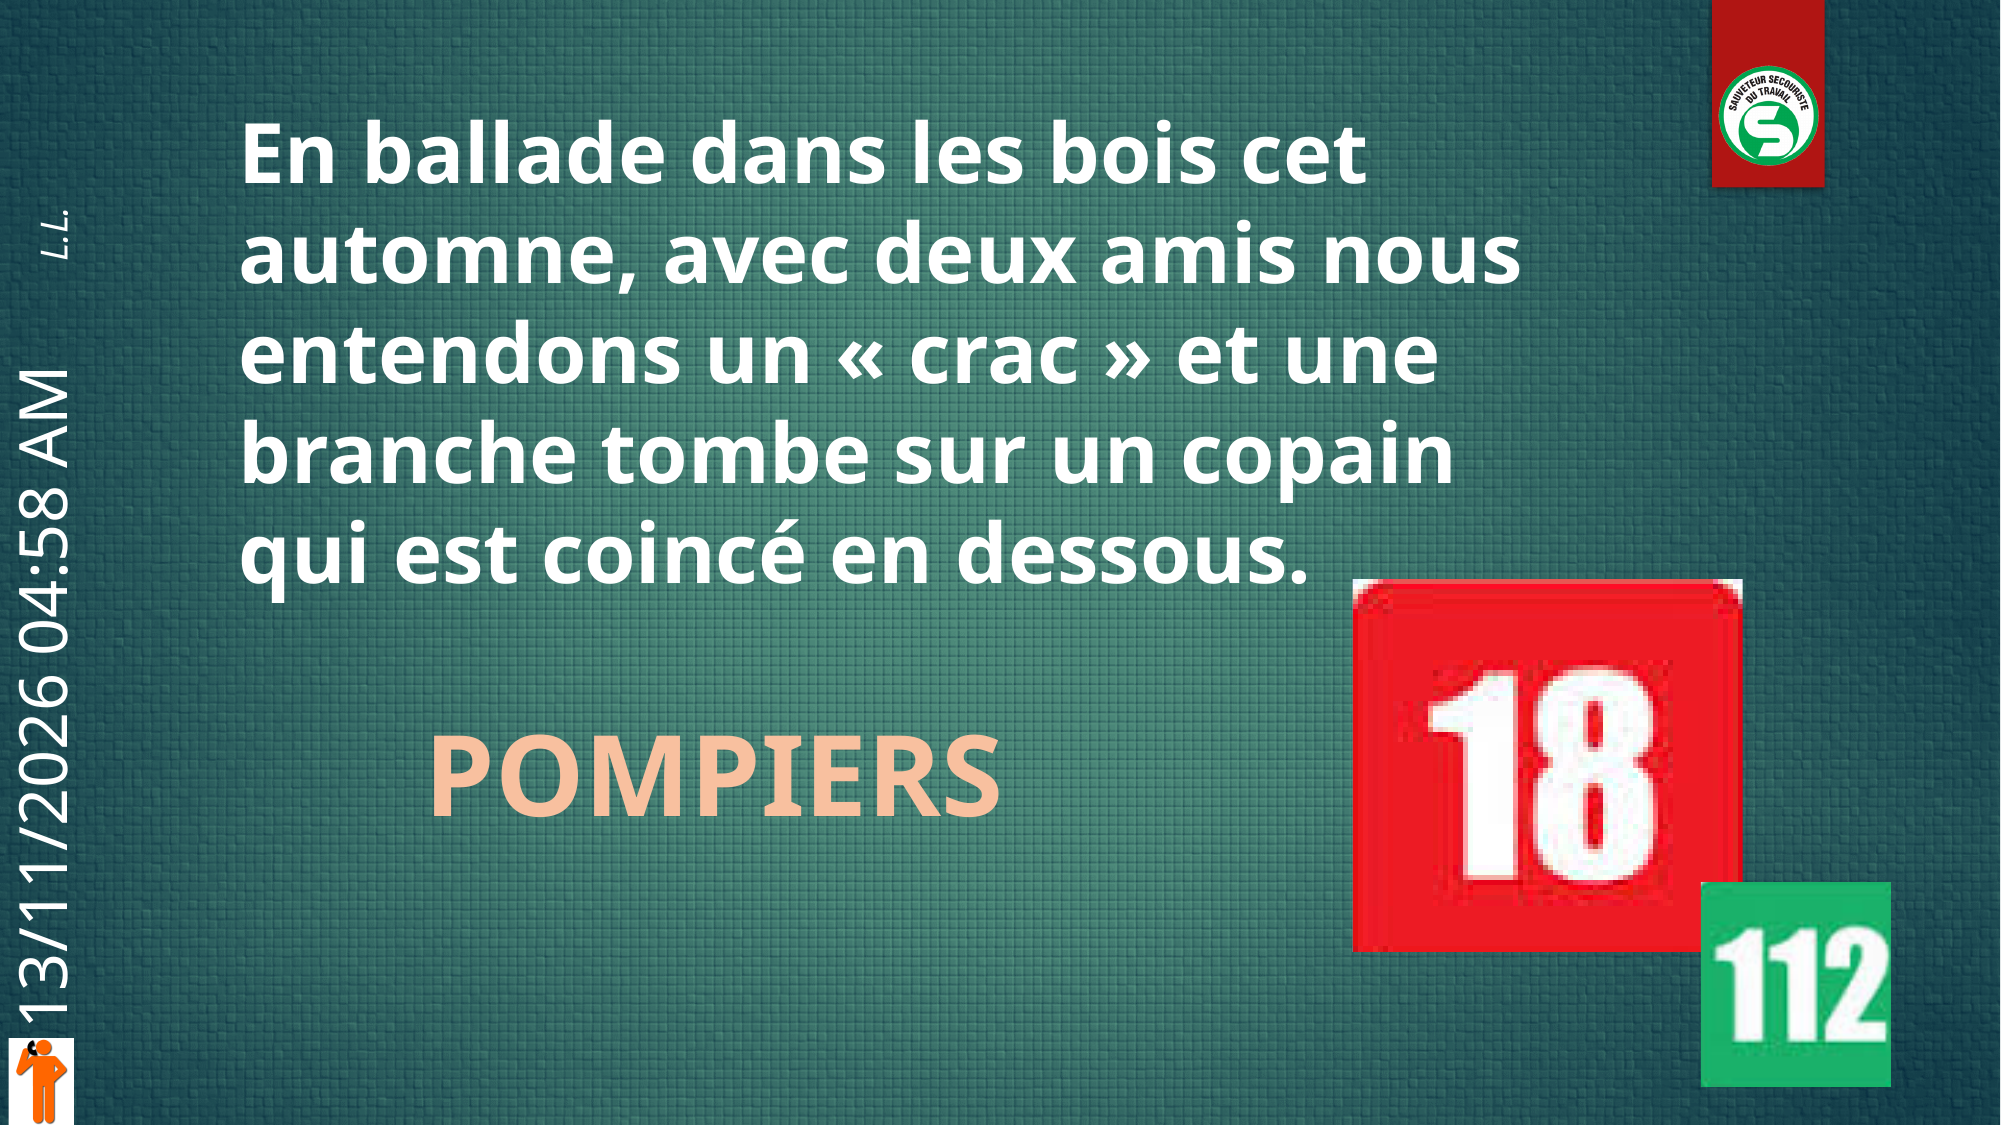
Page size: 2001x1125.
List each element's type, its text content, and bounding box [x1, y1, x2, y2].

picture [8, 1038, 74, 1125]
text_box POMPIERS [409, 696, 1020, 847]
text_box En ballade dans les bois cet automne, avec deux amis nous entendons un « crac » et une branche tombe sur un copain qui est coincé en dessous. [223, 92, 1596, 608]
picture [1352, 578, 1892, 1087]
picture [1718, 65, 1819, 166]
